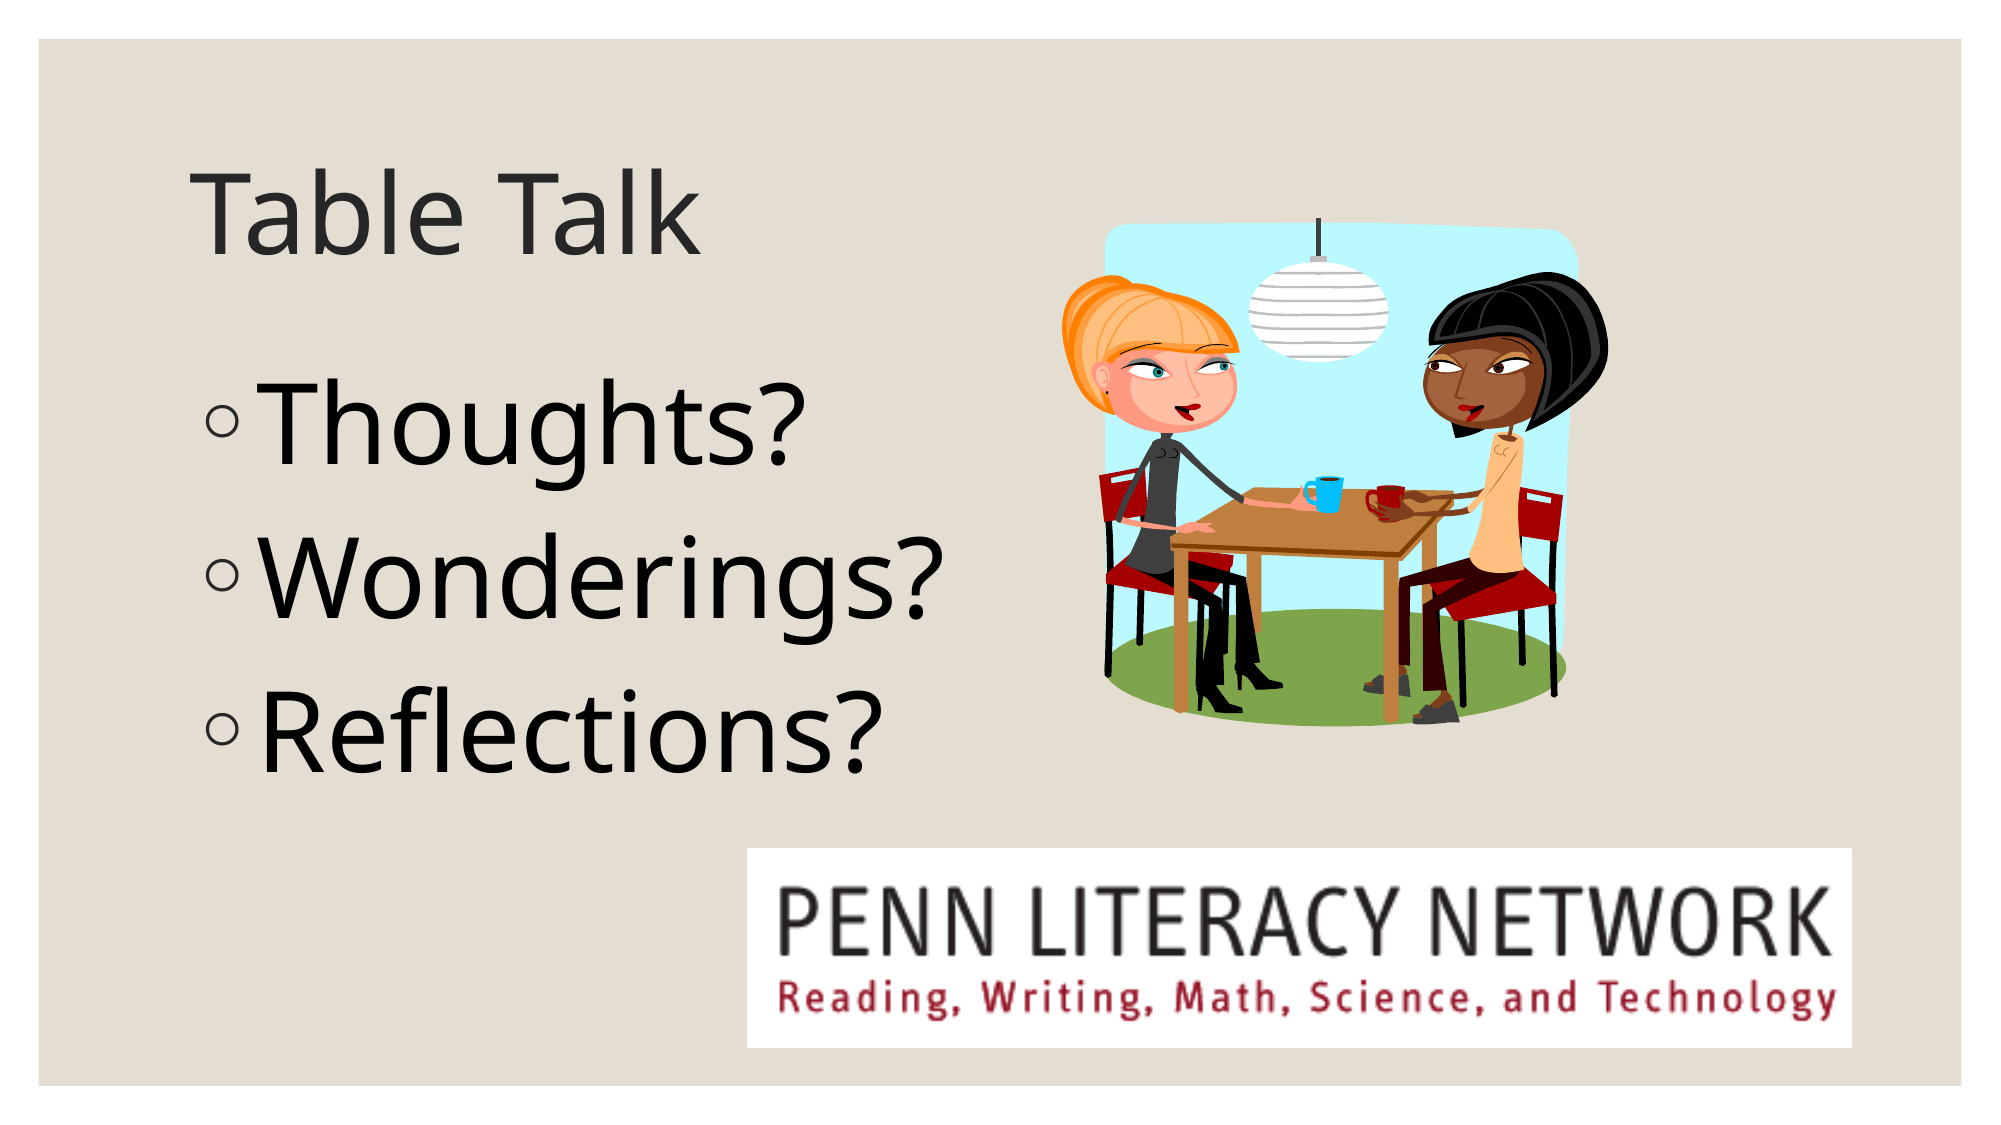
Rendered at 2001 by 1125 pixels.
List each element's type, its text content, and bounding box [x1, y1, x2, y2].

title Table Talk [174, 105, 1825, 331]
picture [1059, 217, 1609, 727]
list Thoughts? Wonderings? Reflections? [174, 345, 1825, 990]
picture [747, 848, 1852, 1048]
